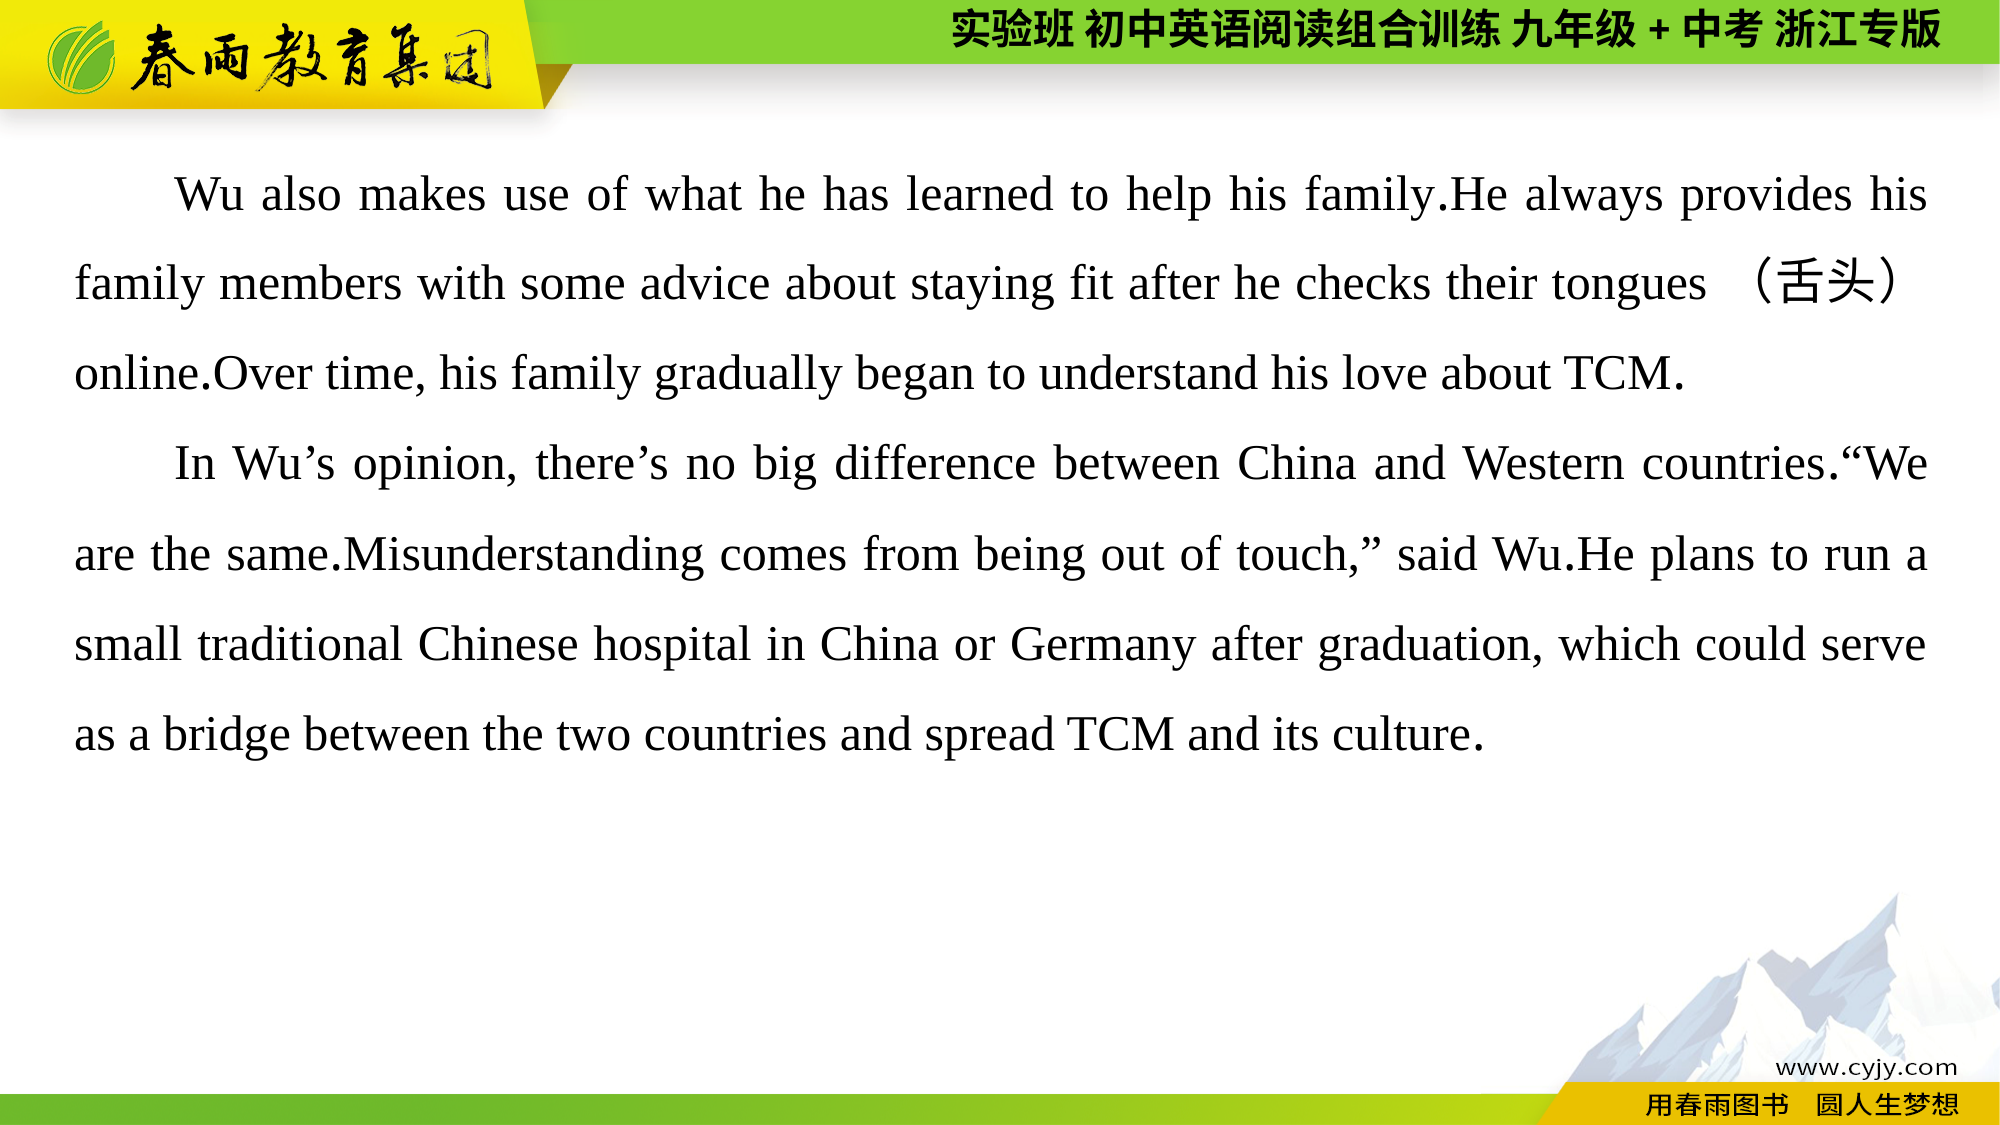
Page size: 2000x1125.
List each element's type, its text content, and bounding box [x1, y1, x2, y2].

list Wu also makes use of what he has learned to help his family.He always provides his family members with some advice about staying fit after he checks their tongues（舌头） online.Over time, his family gradually began to understand his love about TCM. In Wu’s opinion, there’s no big difference between China and Western countries.“We are the same.Misunderstanding comes from being out of touch,” said Wu.He plans to run a small traditional Chinese hospital in China or Germany after graduation, which could serve as a bridge between the two countries and spread TCM and its culture. [59, 122, 1944, 763]
picture [0, 0, 2000, 1125]
